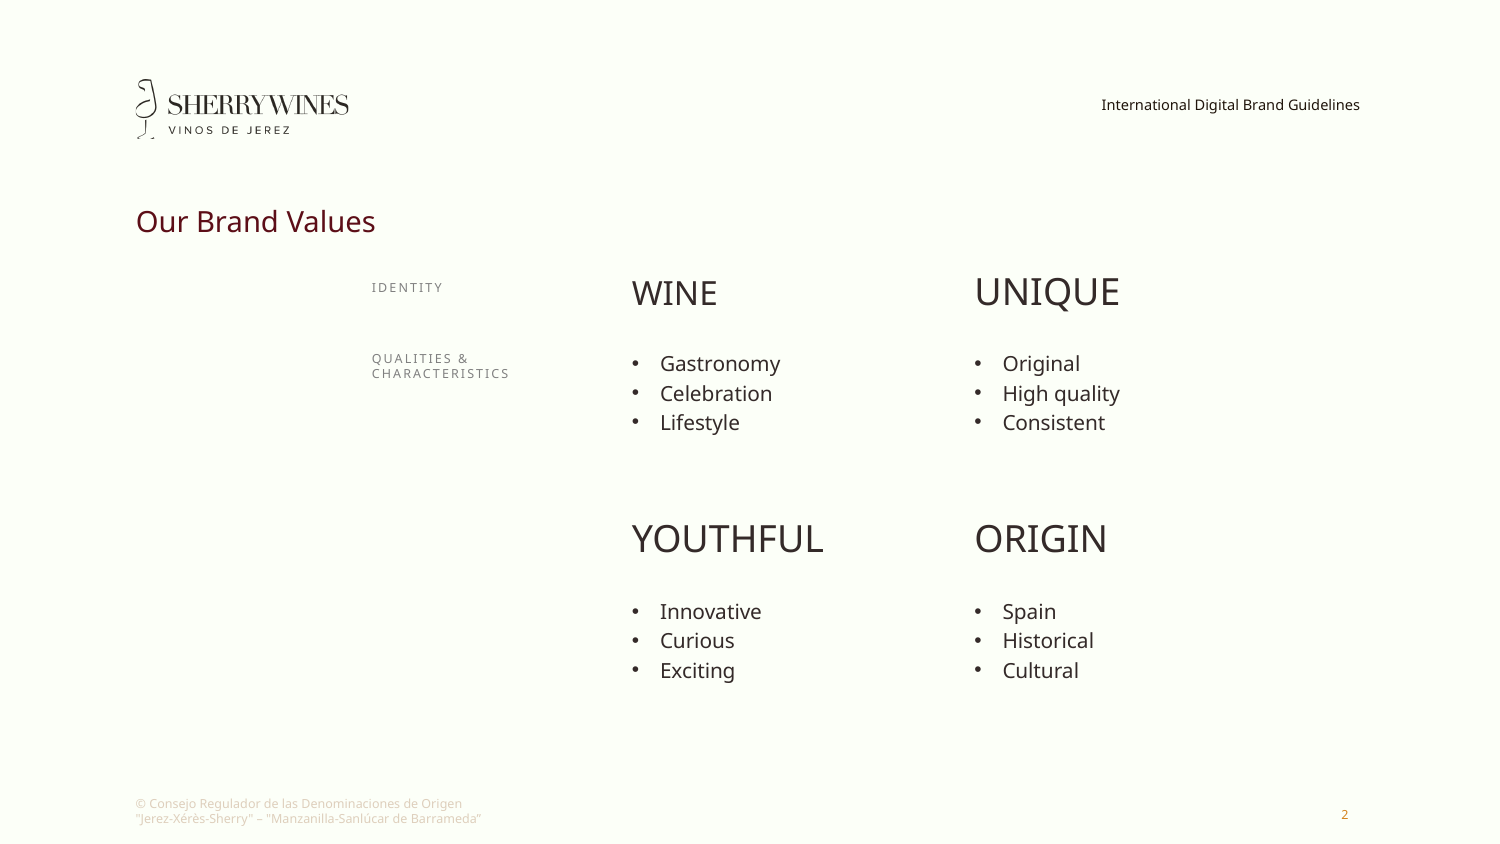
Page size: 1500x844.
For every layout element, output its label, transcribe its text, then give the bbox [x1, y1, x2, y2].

text_box UNIQUE [974, 280, 1211, 328]
slide_number 2 [1295, 799, 1365, 844]
text_box WINE [631, 280, 868, 328]
text_box Identity [371, 280, 514, 304]
text_box YOUTHFUL [631, 528, 868, 576]
text_box Qualities & Characteristics [371, 350, 526, 399]
text_box Original High quality Consistent [974, 350, 1211, 493]
text_box Spain Historical Cultural [974, 598, 1211, 741]
text_box ORIGIN [974, 528, 1211, 576]
text_box Gastronomy Celebration Lifestyle [631, 350, 868, 493]
text_box Innovative Curious Exciting [631, 598, 868, 741]
title Our Brand Values [135, 197, 975, 245]
